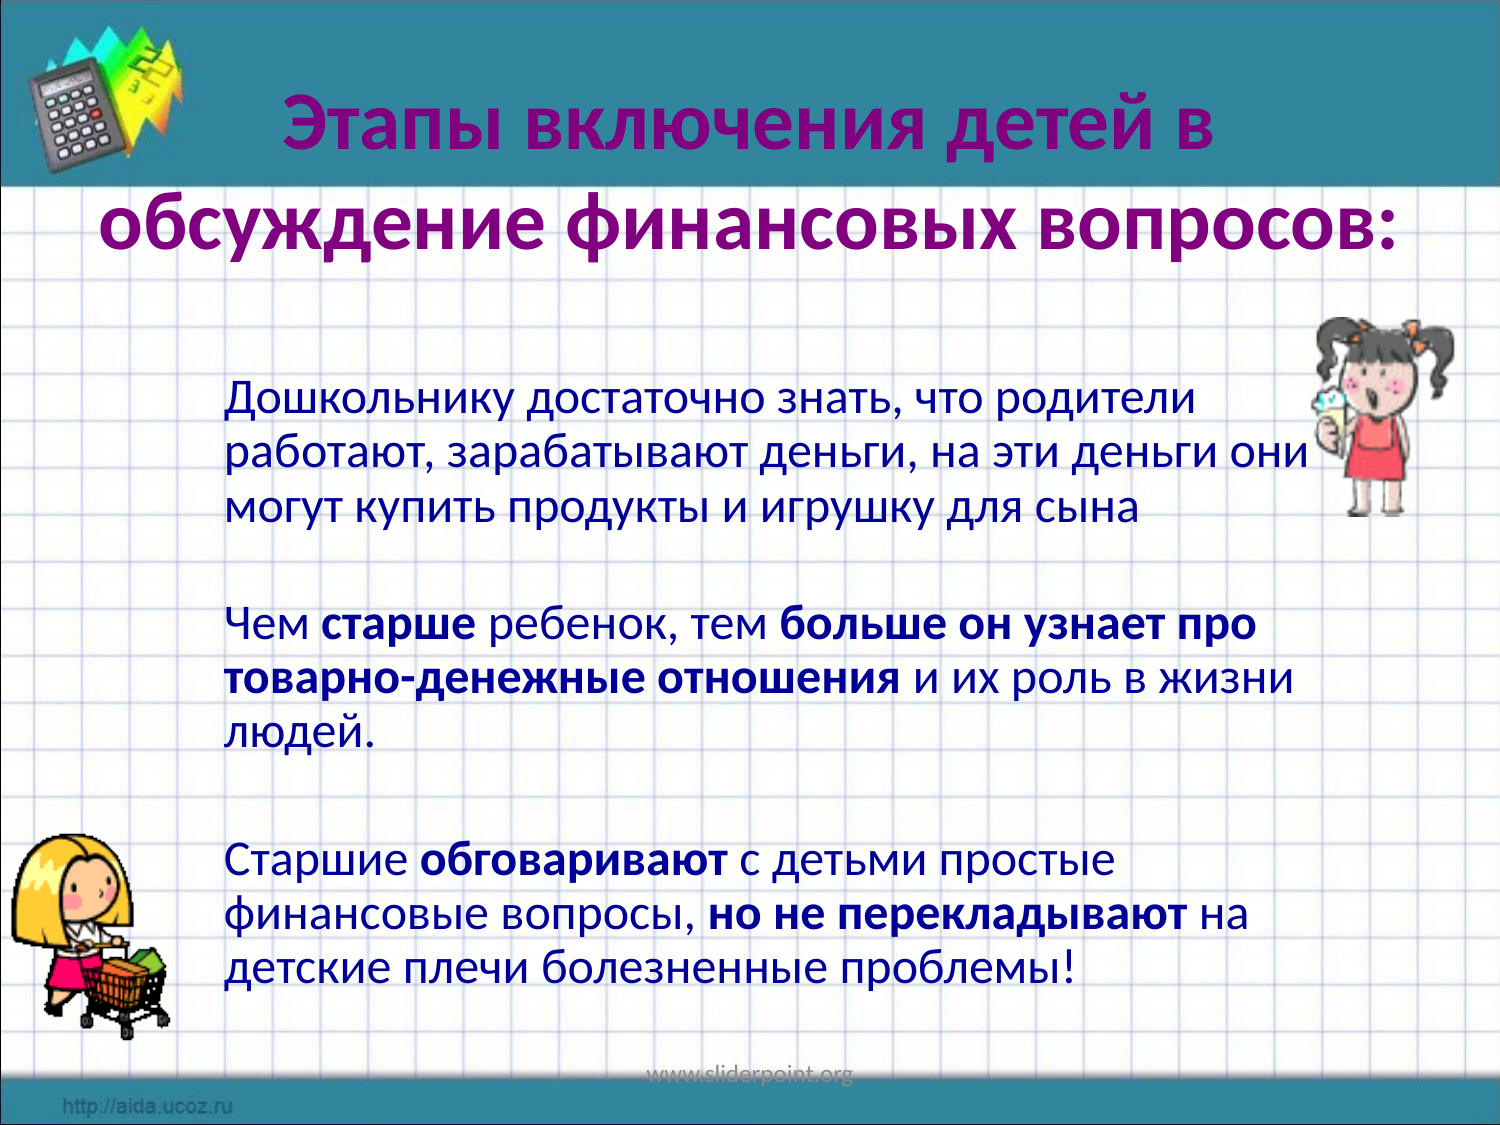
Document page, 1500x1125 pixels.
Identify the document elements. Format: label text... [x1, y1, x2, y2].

footer www.sliderpoint.org [512, 1042, 988, 1103]
list Дошкольнику достаточно знать, что родители работают, зарабатывают деньги, на эти деньги они могут купить продукты и игрушку для сына Чем старше ребенок, тем больше он узнает про товарно-денежные отношения и их роль в жизни людей. Старшие обговаривают с детьми простые финансовые вопросы, но не перекладывают на детские плечи болезненные проблемы! [152, 303, 1330, 1010]
picture [0, 0, 1500, 1125]
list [1295, 317, 1472, 518]
title Этапы включения детей в обсуждение финансовых вопросов: [74, 44, 1426, 288]
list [0, 832, 192, 1043]
